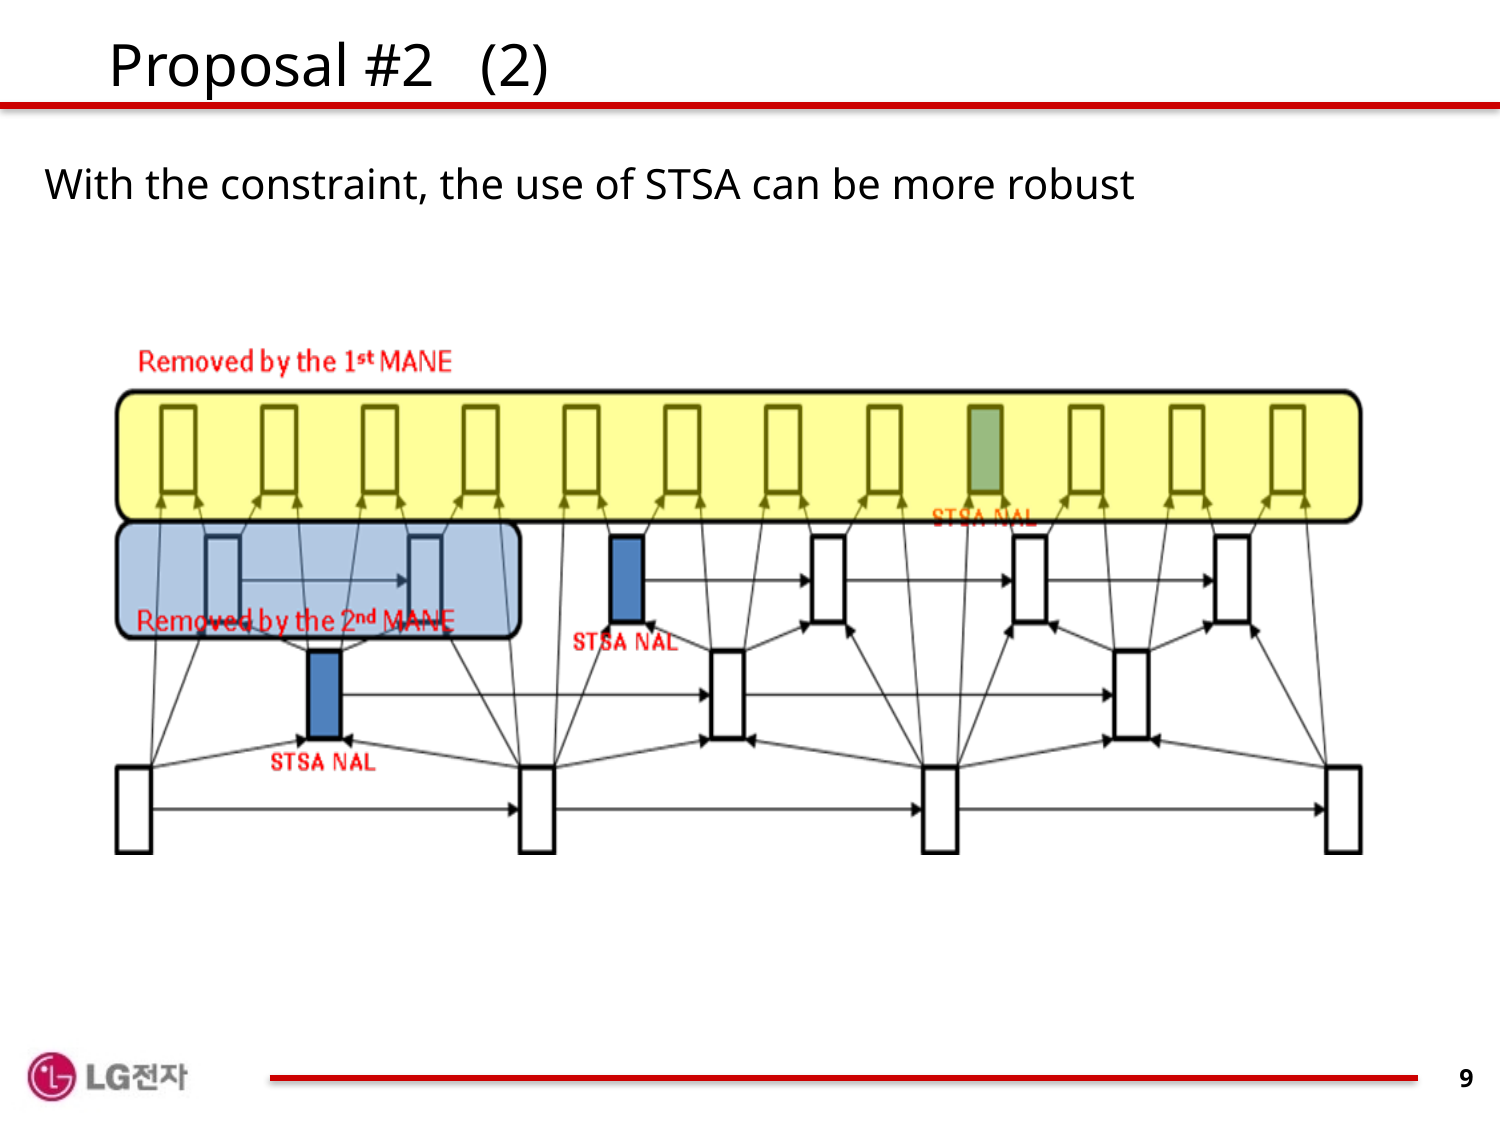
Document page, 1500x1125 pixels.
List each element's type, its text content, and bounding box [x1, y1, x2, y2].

list With the constraint, the use of STSA can be more robust [29, 125, 1471, 209]
picture [0, 1037, 249, 1125]
title Proposal #2 (2) [93, 32, 1243, 94]
picture [111, 326, 1365, 859]
slide_number 9 [1417, 1054, 1489, 1114]
